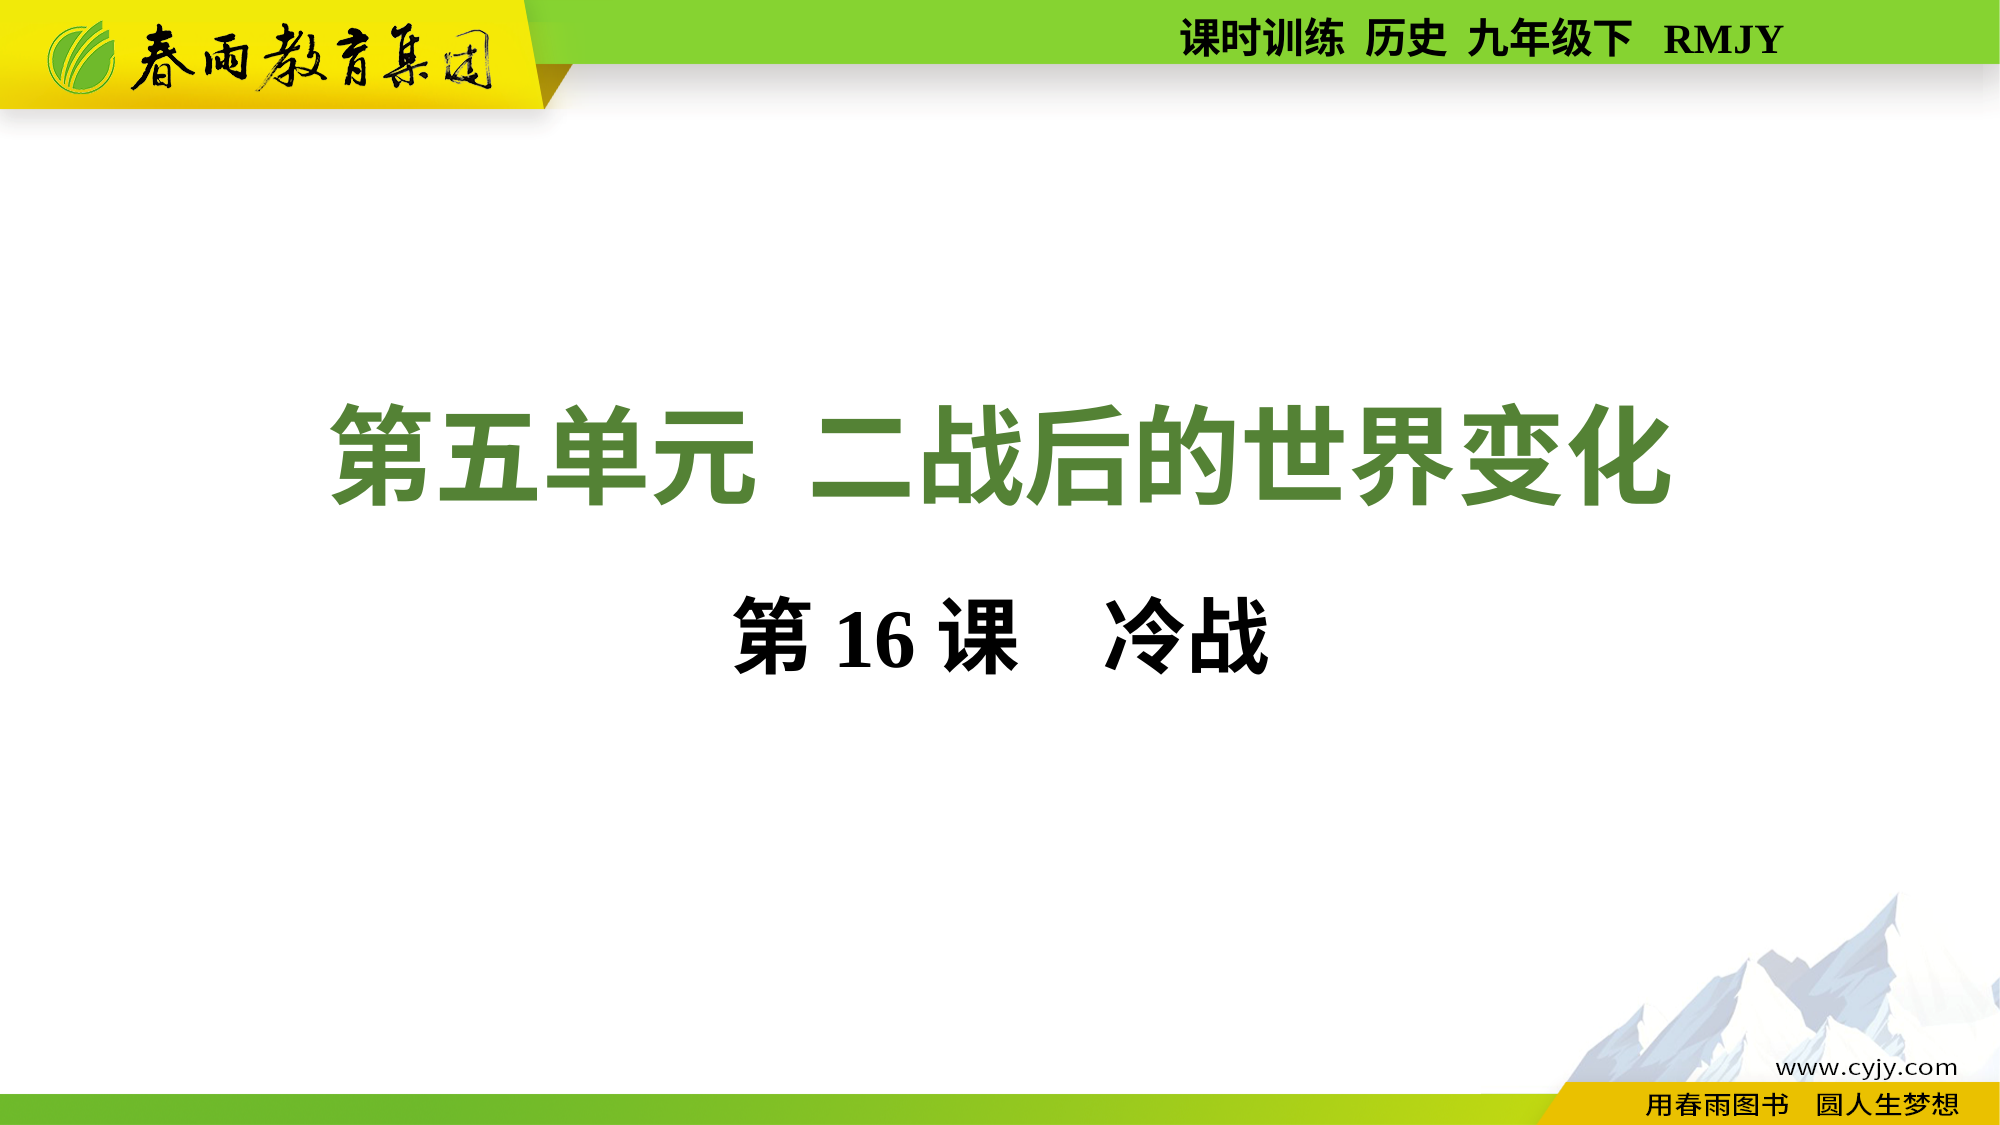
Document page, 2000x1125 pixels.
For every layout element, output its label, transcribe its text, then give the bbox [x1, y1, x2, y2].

picture [0, 692, 2000, 1125]
picture [0, 0, 2000, 316]
text_box 第五单元 二战后的世界变化 [0, 316, 2000, 526]
text_box 第16课 冷战 [0, 527, 2000, 692]
